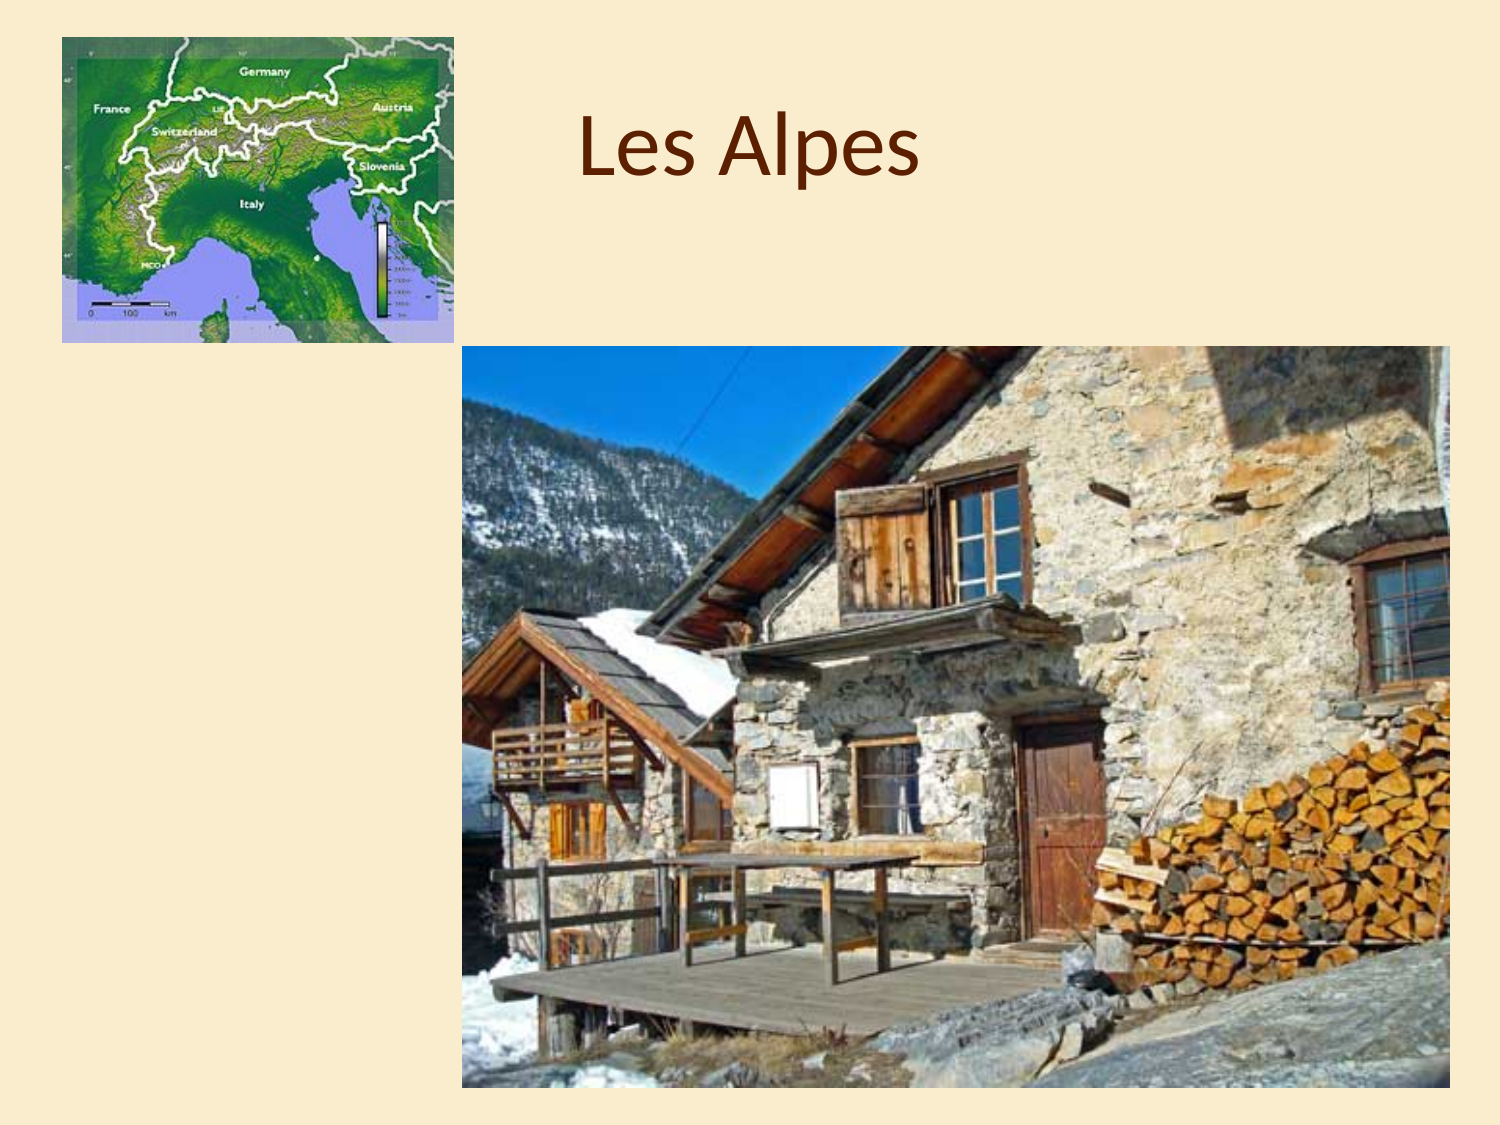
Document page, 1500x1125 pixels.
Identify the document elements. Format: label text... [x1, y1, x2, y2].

picture [62, 37, 454, 343]
title Les Alpes [457, 45, 1425, 233]
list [462, 346, 1451, 1088]
